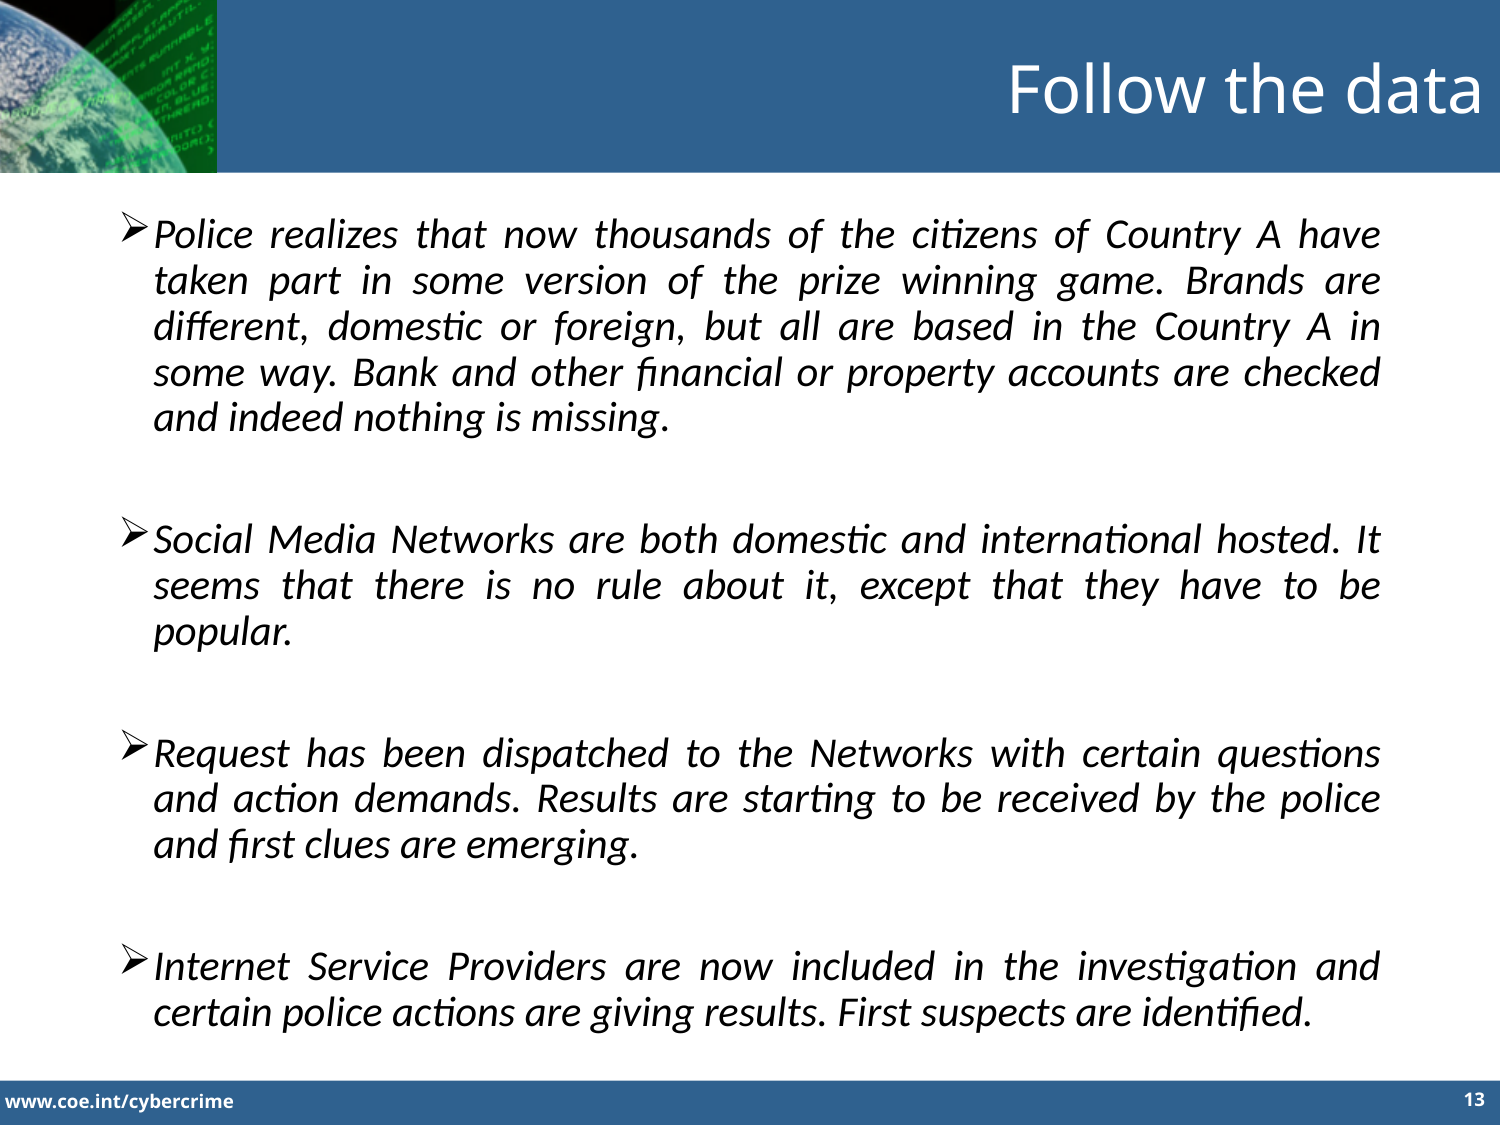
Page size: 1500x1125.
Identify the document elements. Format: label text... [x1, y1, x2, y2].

list Police realizes that now thousands of the citizens of Country A have taken part in some version of the prize winning game. Brands are different, domestic or foreign, but all are based in the Country A in some way. Bank and other financial or property accounts are checked and indeed nothing is missing. Social Media Networks are both domestic and international hosted. It seems that there is no rule about it, except that they have to be popular. Request has been dispatched to the Networks with certain questions and action demands. Results are starting to be received by the police and first clues are emerging. Internet Service Providers are now included in the investigation and certain police actions are giving results. First suspects are identified. [103, 204, 1397, 1050]
slide_number 13 [1162, 1080, 1500, 1125]
picture [0, 1, 217, 173]
text_box Follow the data [373, 10, 1500, 163]
